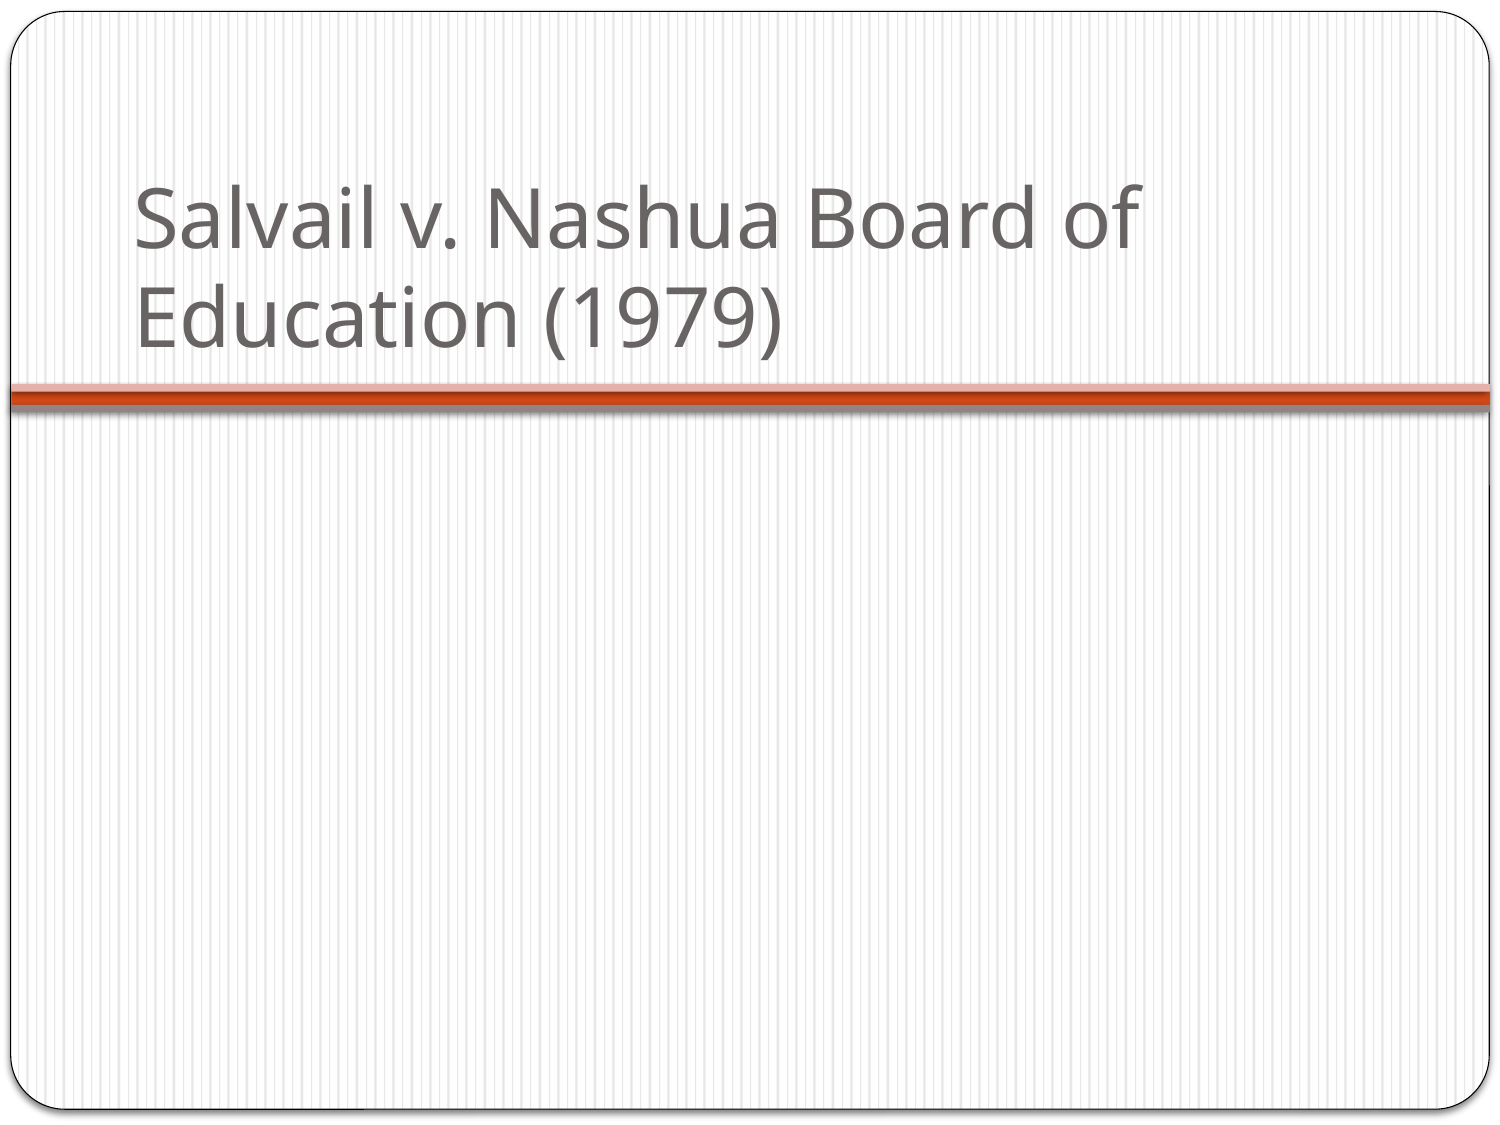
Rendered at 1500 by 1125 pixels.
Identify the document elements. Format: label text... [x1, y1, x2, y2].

title Salvail v. Nashua Board of Education (1979) [118, 156, 1394, 380]
